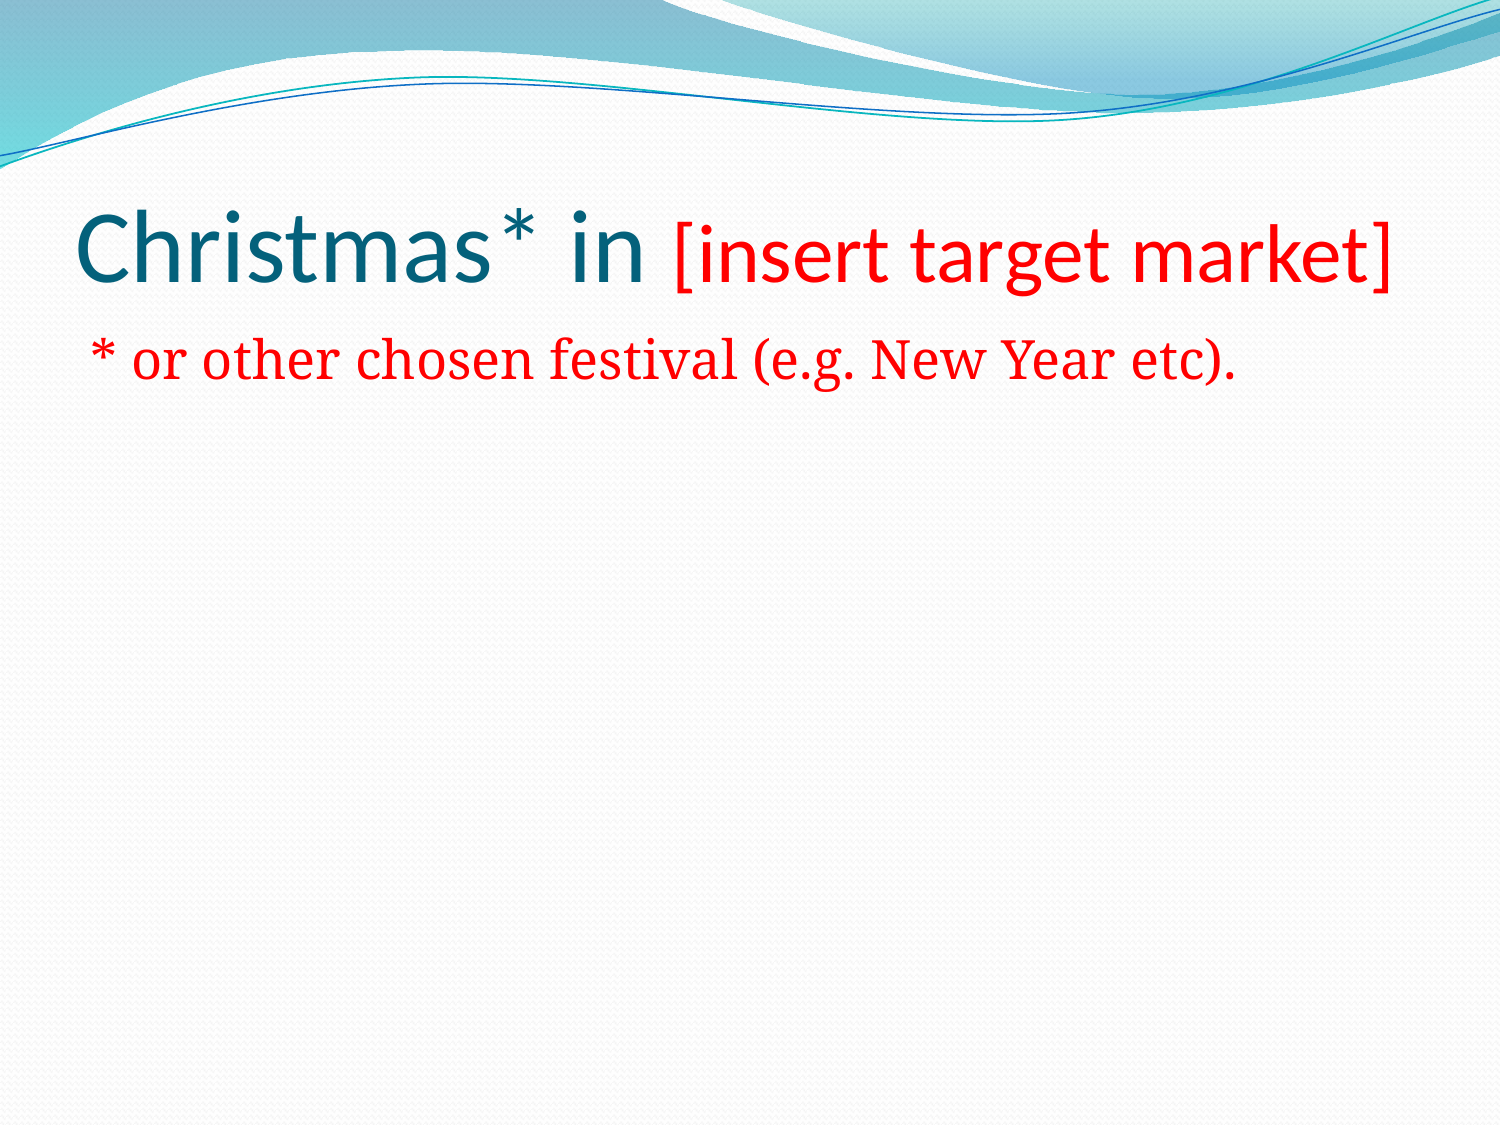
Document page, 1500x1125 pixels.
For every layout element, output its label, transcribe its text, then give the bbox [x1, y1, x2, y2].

list * or other chosen festival (e.g. New Year etc). [74, 317, 1426, 1038]
title Christmas* in [insert target market] [74, 115, 1426, 304]
